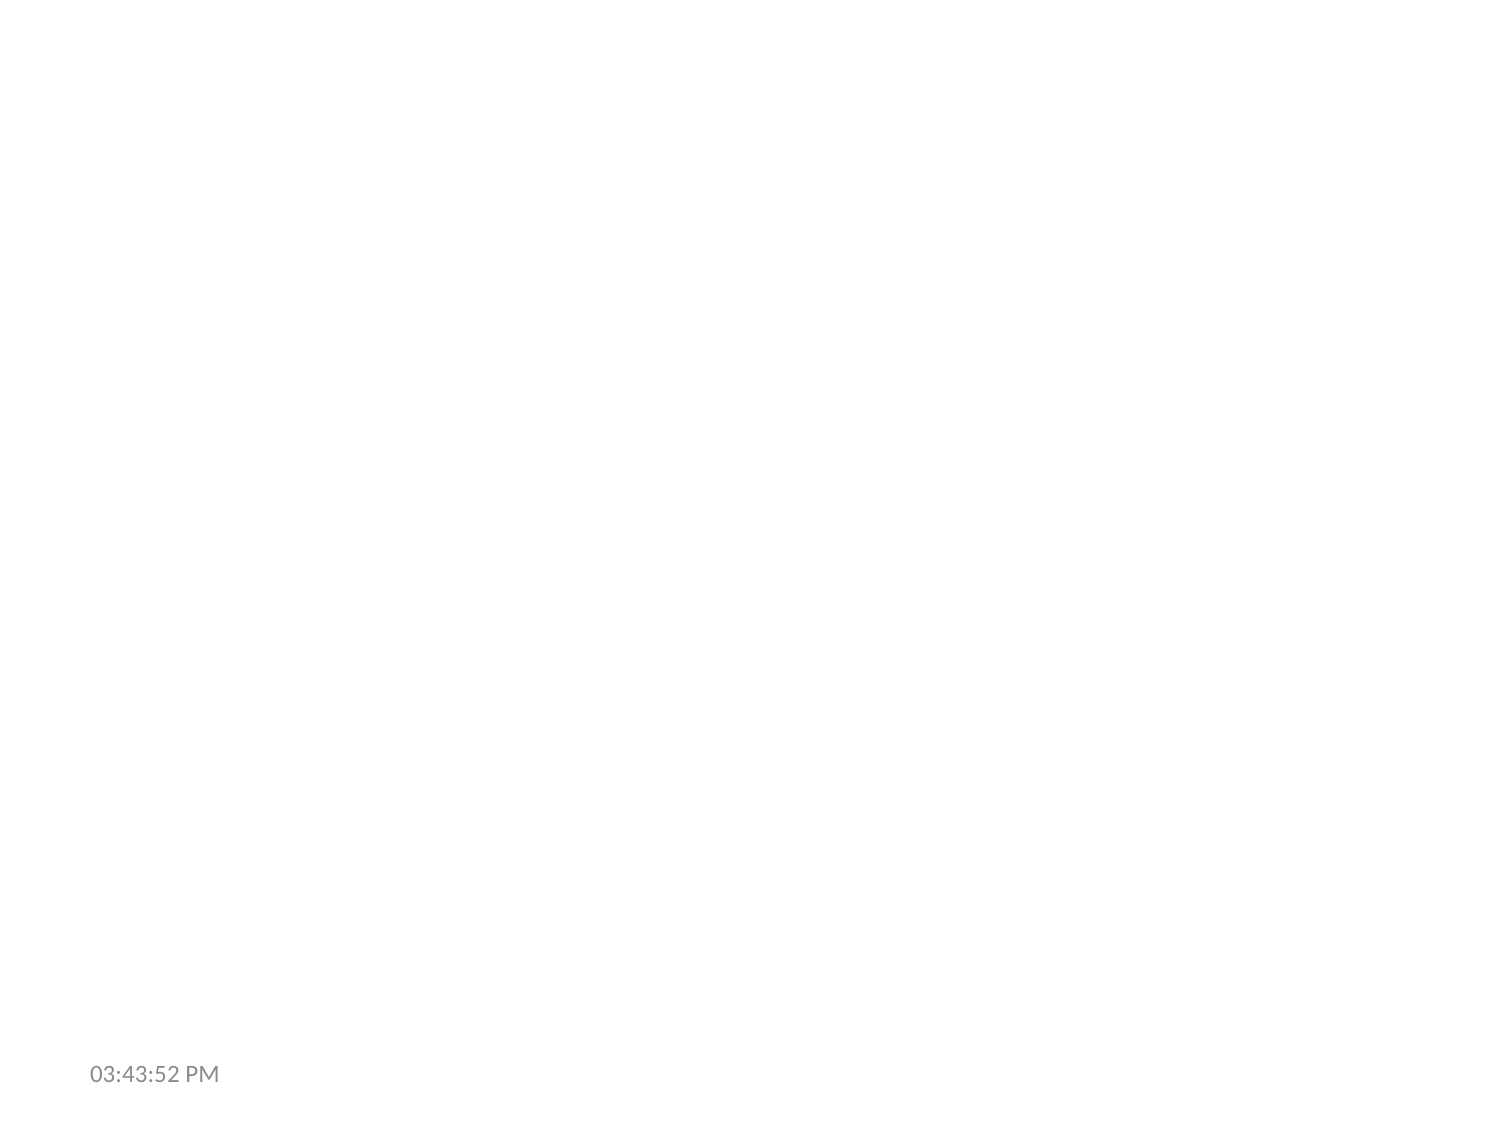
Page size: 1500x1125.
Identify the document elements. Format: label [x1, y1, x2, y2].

slide_number [75, 1042, 425, 1103]
